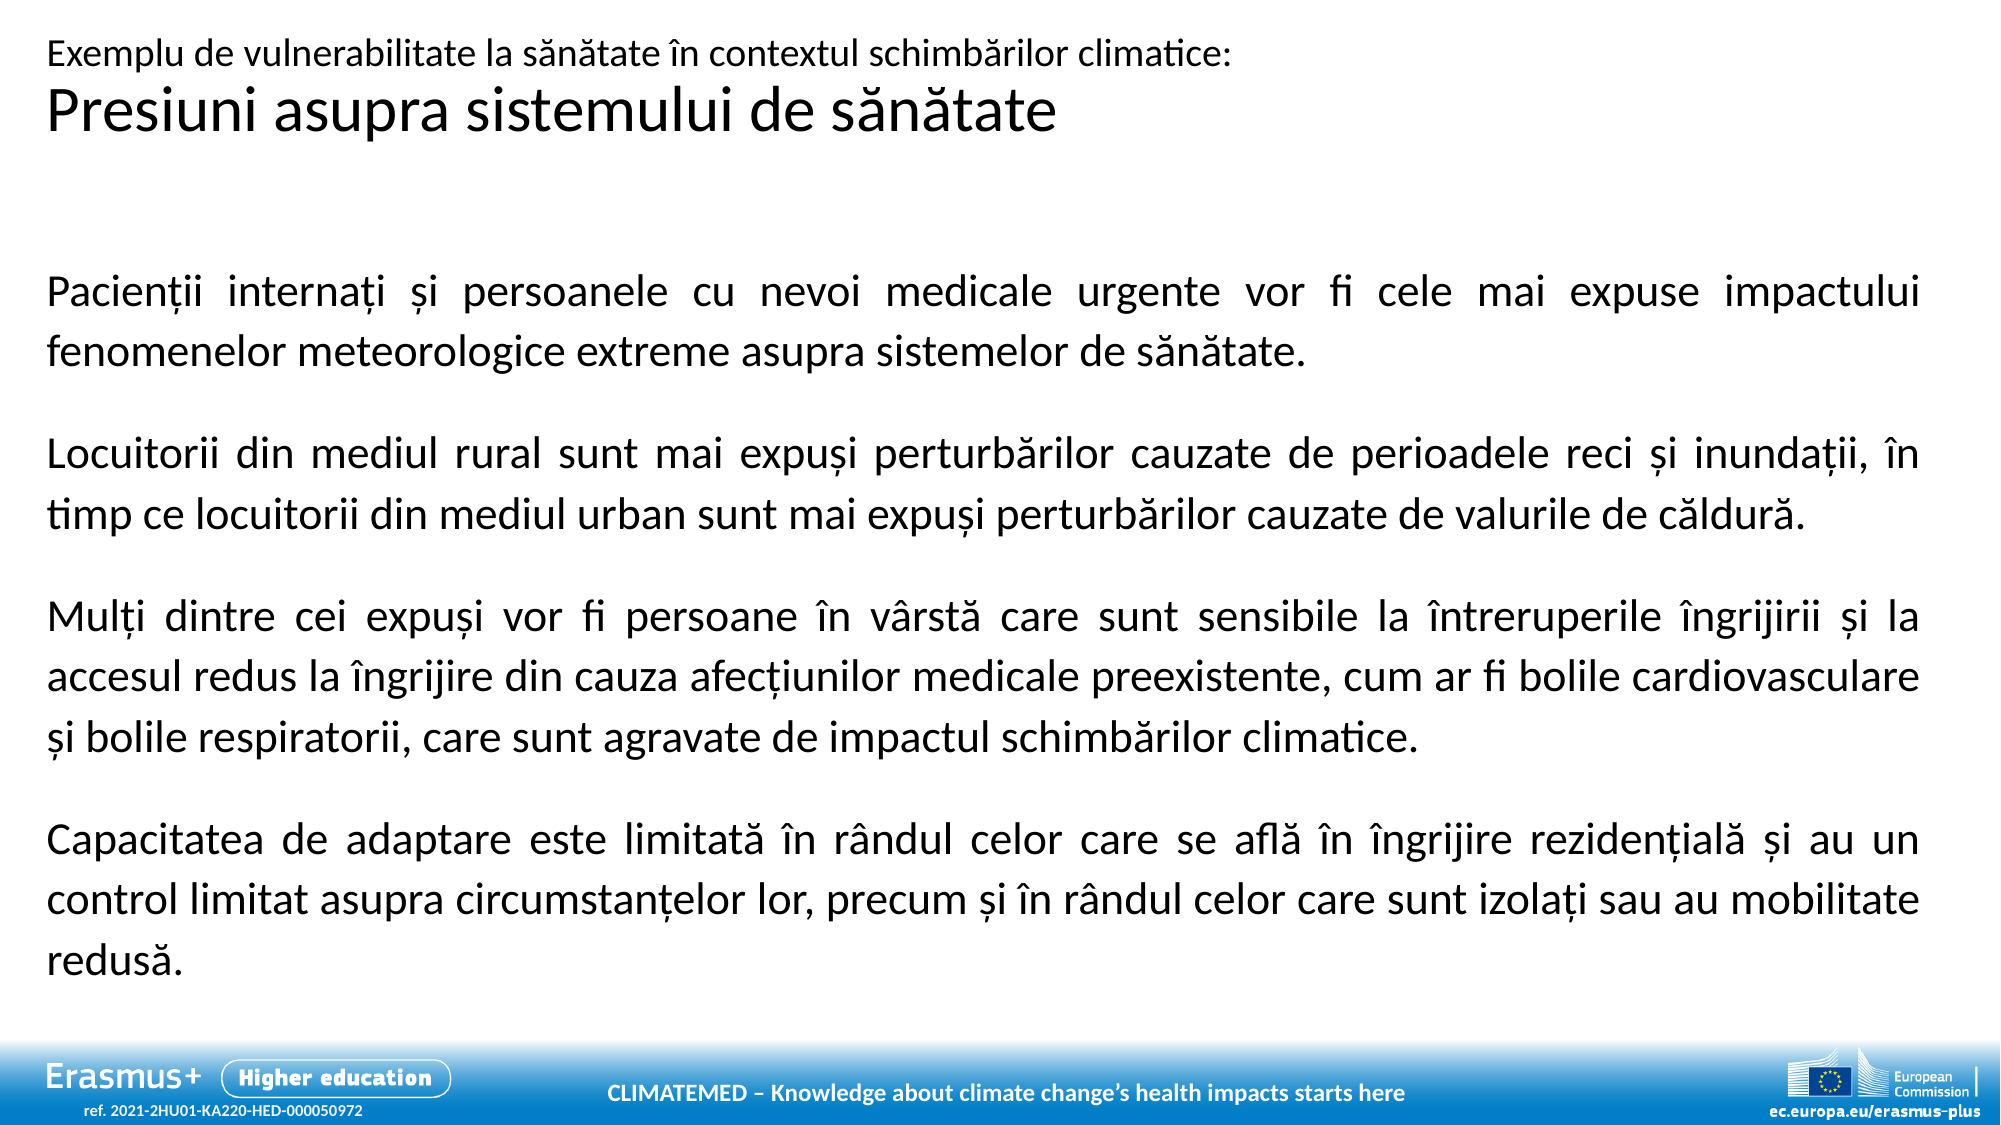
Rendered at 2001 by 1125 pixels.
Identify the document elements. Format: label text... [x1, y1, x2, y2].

picture [0, 899, 2000, 1125]
list Pacienții internați și persoanele cu nevoi medicale urgente vor fi cele mai expuse impactului fenomenelor meteorologice extreme asupra sistemelor de sănătate. Locuitorii din mediul rural sunt mai expuși perturbărilor cauzate de perioadele reci și inundații, în timp ce locuitorii din mediul urban sunt mai expuși perturbărilor cauzate de valurile de căldură. Mulți dintre cei expuși vor fi persoane în vârstă care sunt sensibile la întreruperile îngrijirii și la accesul redus la îngrijire din cauza afecțiunilor medicale preexistente, cum ar fi bolile cardiovasculare și bolile respiratorii, care sunt agravate de impactul schimbărilor climatice. Capacitatea de adaptare este limitată în rândul celor care se află în îngrijire rezidențială și au un control limitat asupra circumstanțelor lor, precum și în rândul celor care sunt izolați sau au mobilitate redusă. [31, 247, 1938, 1004]
title Exemplu de vulnerabilitate la sănătate în contextul schimbărilor climatice: Presiuni asupra sistemului de sănătate [31, 25, 1984, 154]
